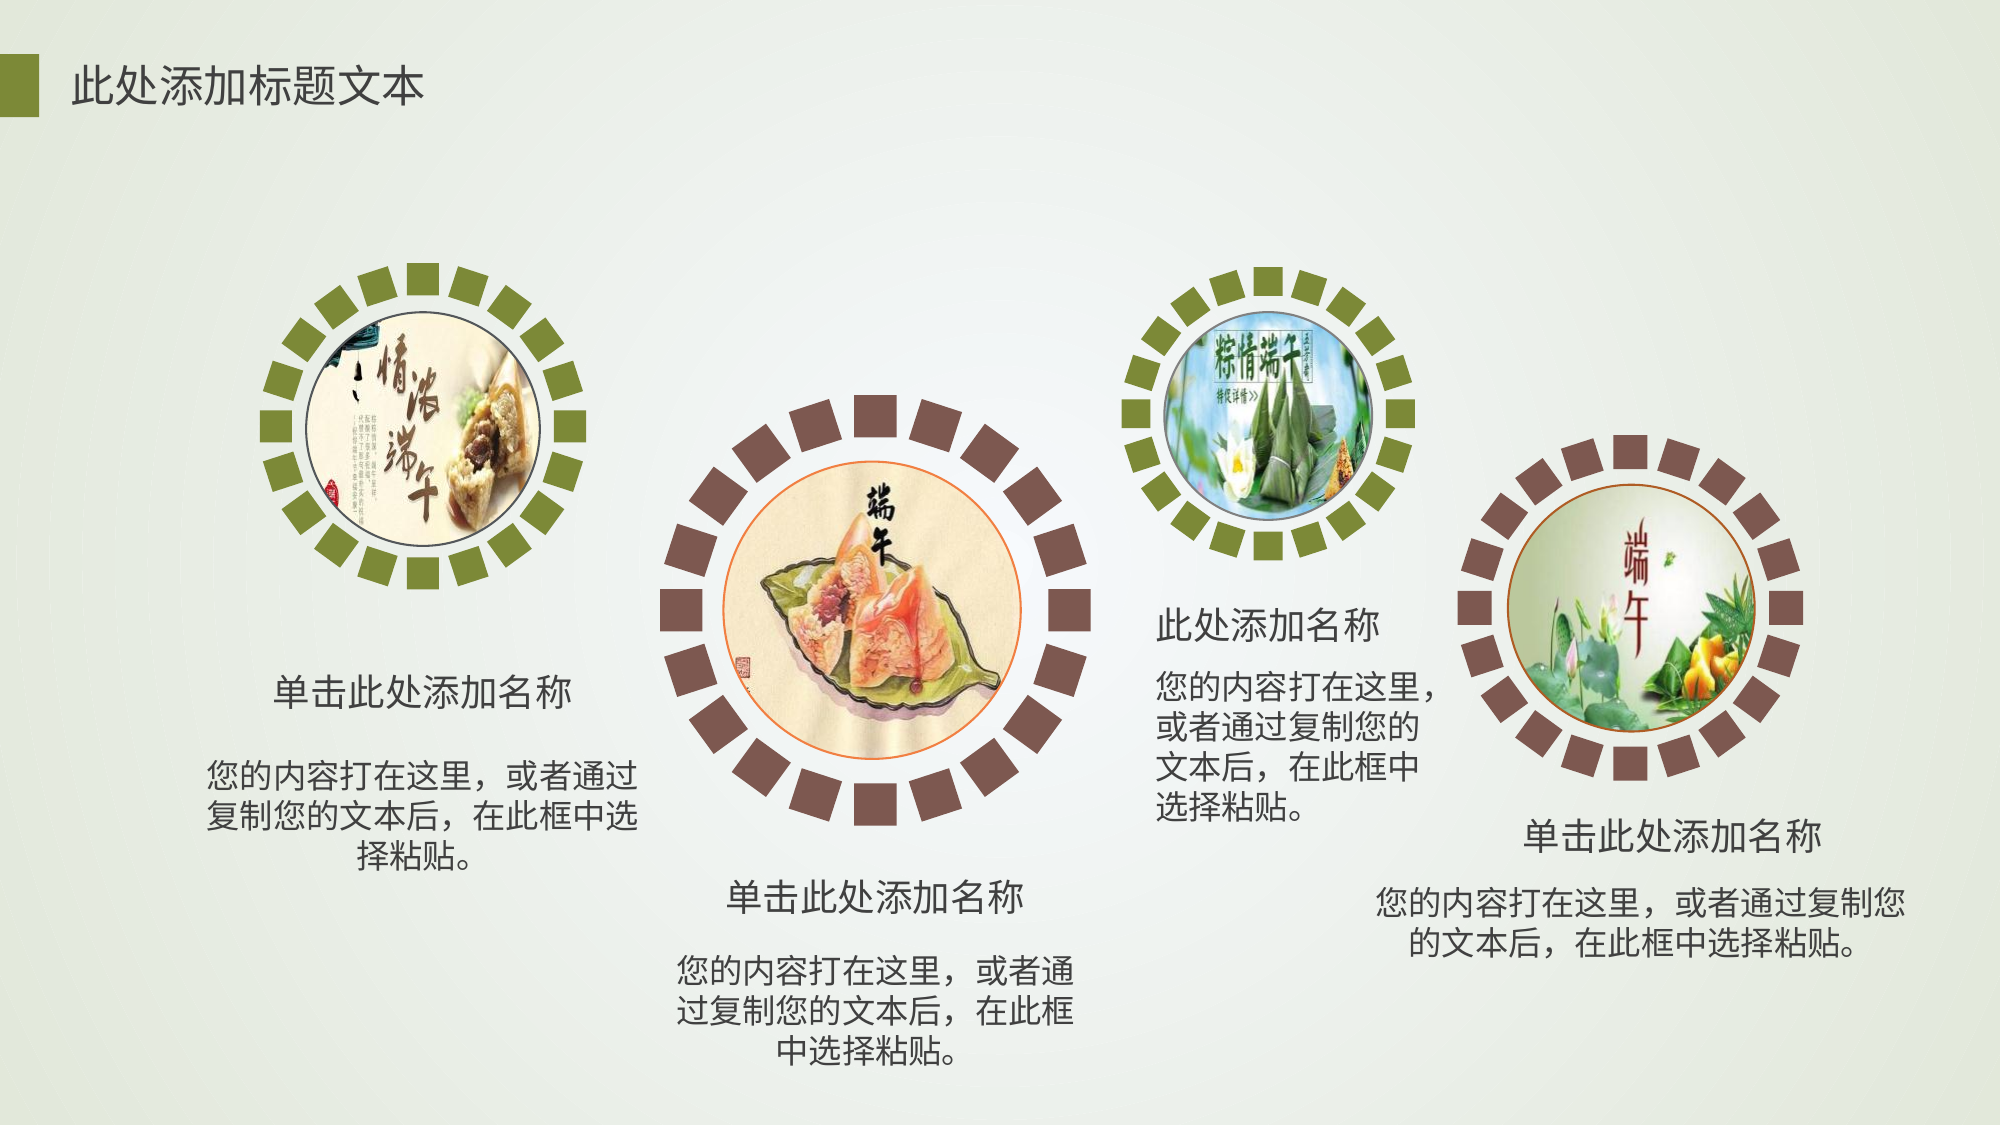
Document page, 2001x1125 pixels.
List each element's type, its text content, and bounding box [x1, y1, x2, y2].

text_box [1457, 435, 1804, 781]
text_box 您的内容打在这里，或者通过复制您的文本后，在此框中选择粘贴。 [1354, 875, 1929, 970]
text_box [1121, 267, 1415, 561]
text_box 单击此处添加名称 [258, 661, 588, 722]
text_box 此处添加名称 [1140, 594, 1396, 655]
text_box 单击此处添加名称 [1507, 805, 1838, 865]
text_box [0, 53, 40, 118]
text_box 此处添加标题文本 [70, 58, 679, 112]
text_box 单击此处添加名称 [710, 866, 1041, 927]
text_box 您的内容打在这里，或者通过复制您的文本后，在此框中选择粘贴。 [645, 943, 1106, 1078]
text_box 您的内容打在这里，或者通过复制您的文本后，在此框中选择粘贴。 [184, 748, 661, 883]
text_box 您的内容打在这里，或者通过复制您的文本后，在此框中选择粘贴。 [1140, 658, 1448, 834]
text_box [660, 394, 1091, 826]
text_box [259, 263, 587, 590]
